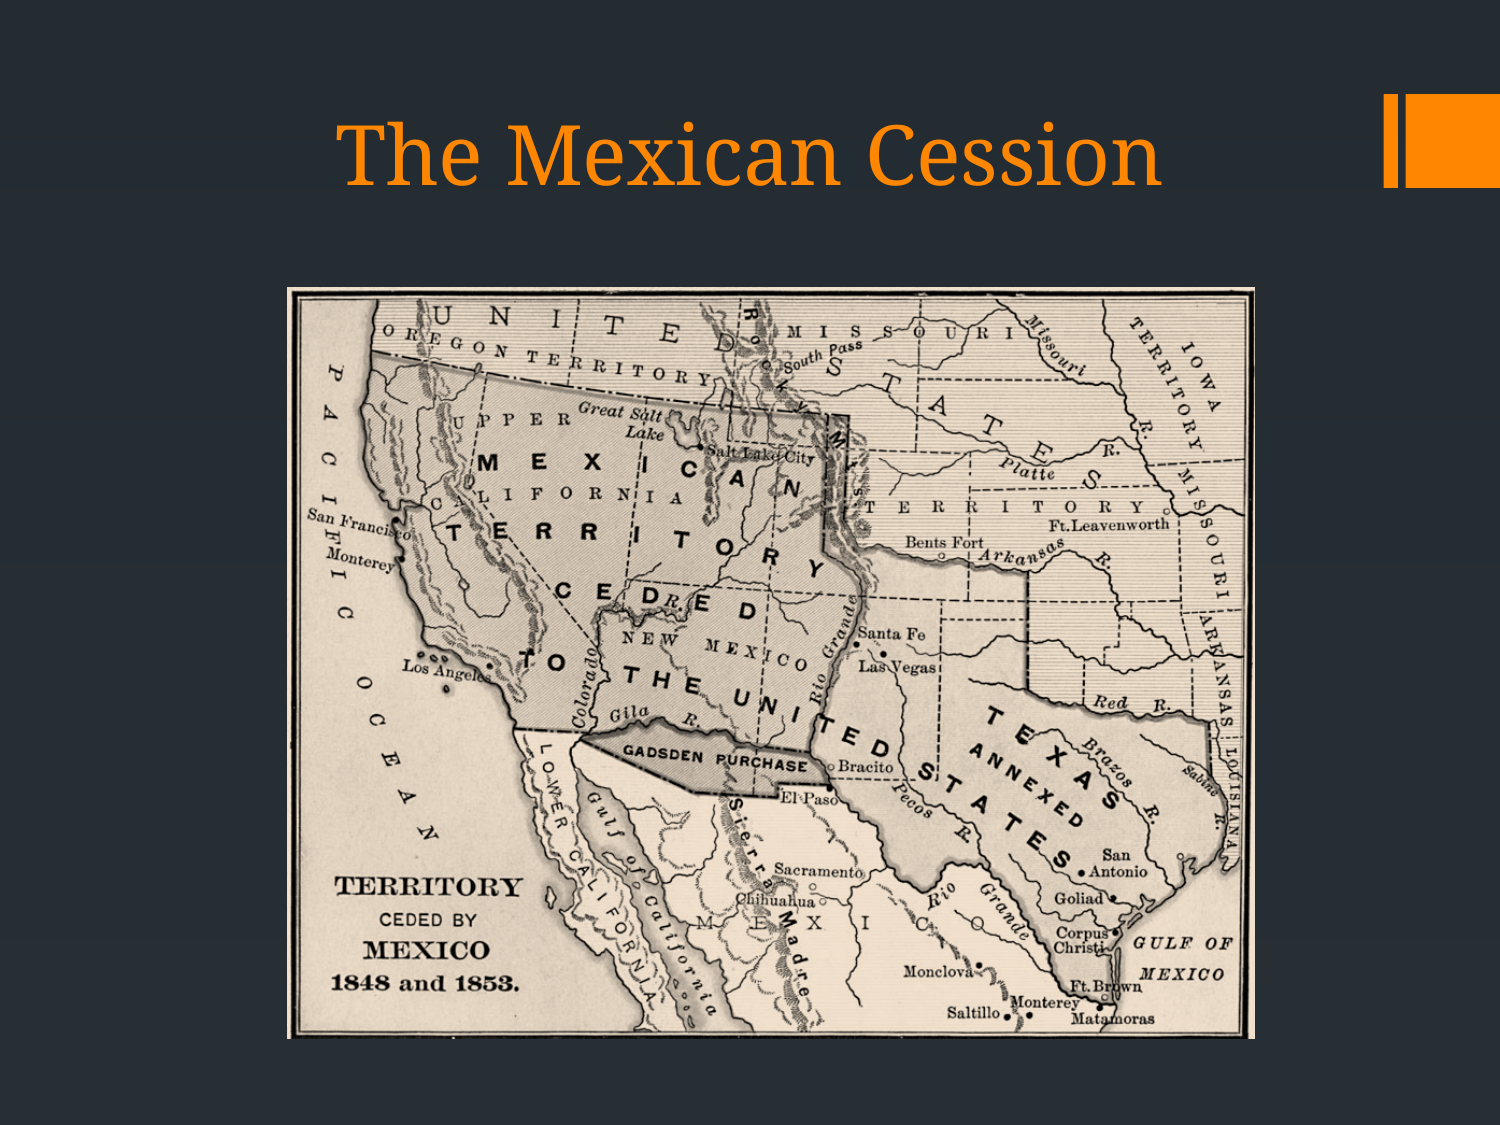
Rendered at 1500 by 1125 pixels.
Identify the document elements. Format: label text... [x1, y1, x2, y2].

title The Mexican Cession [150, 87, 1350, 210]
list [286, 286, 1255, 1039]
